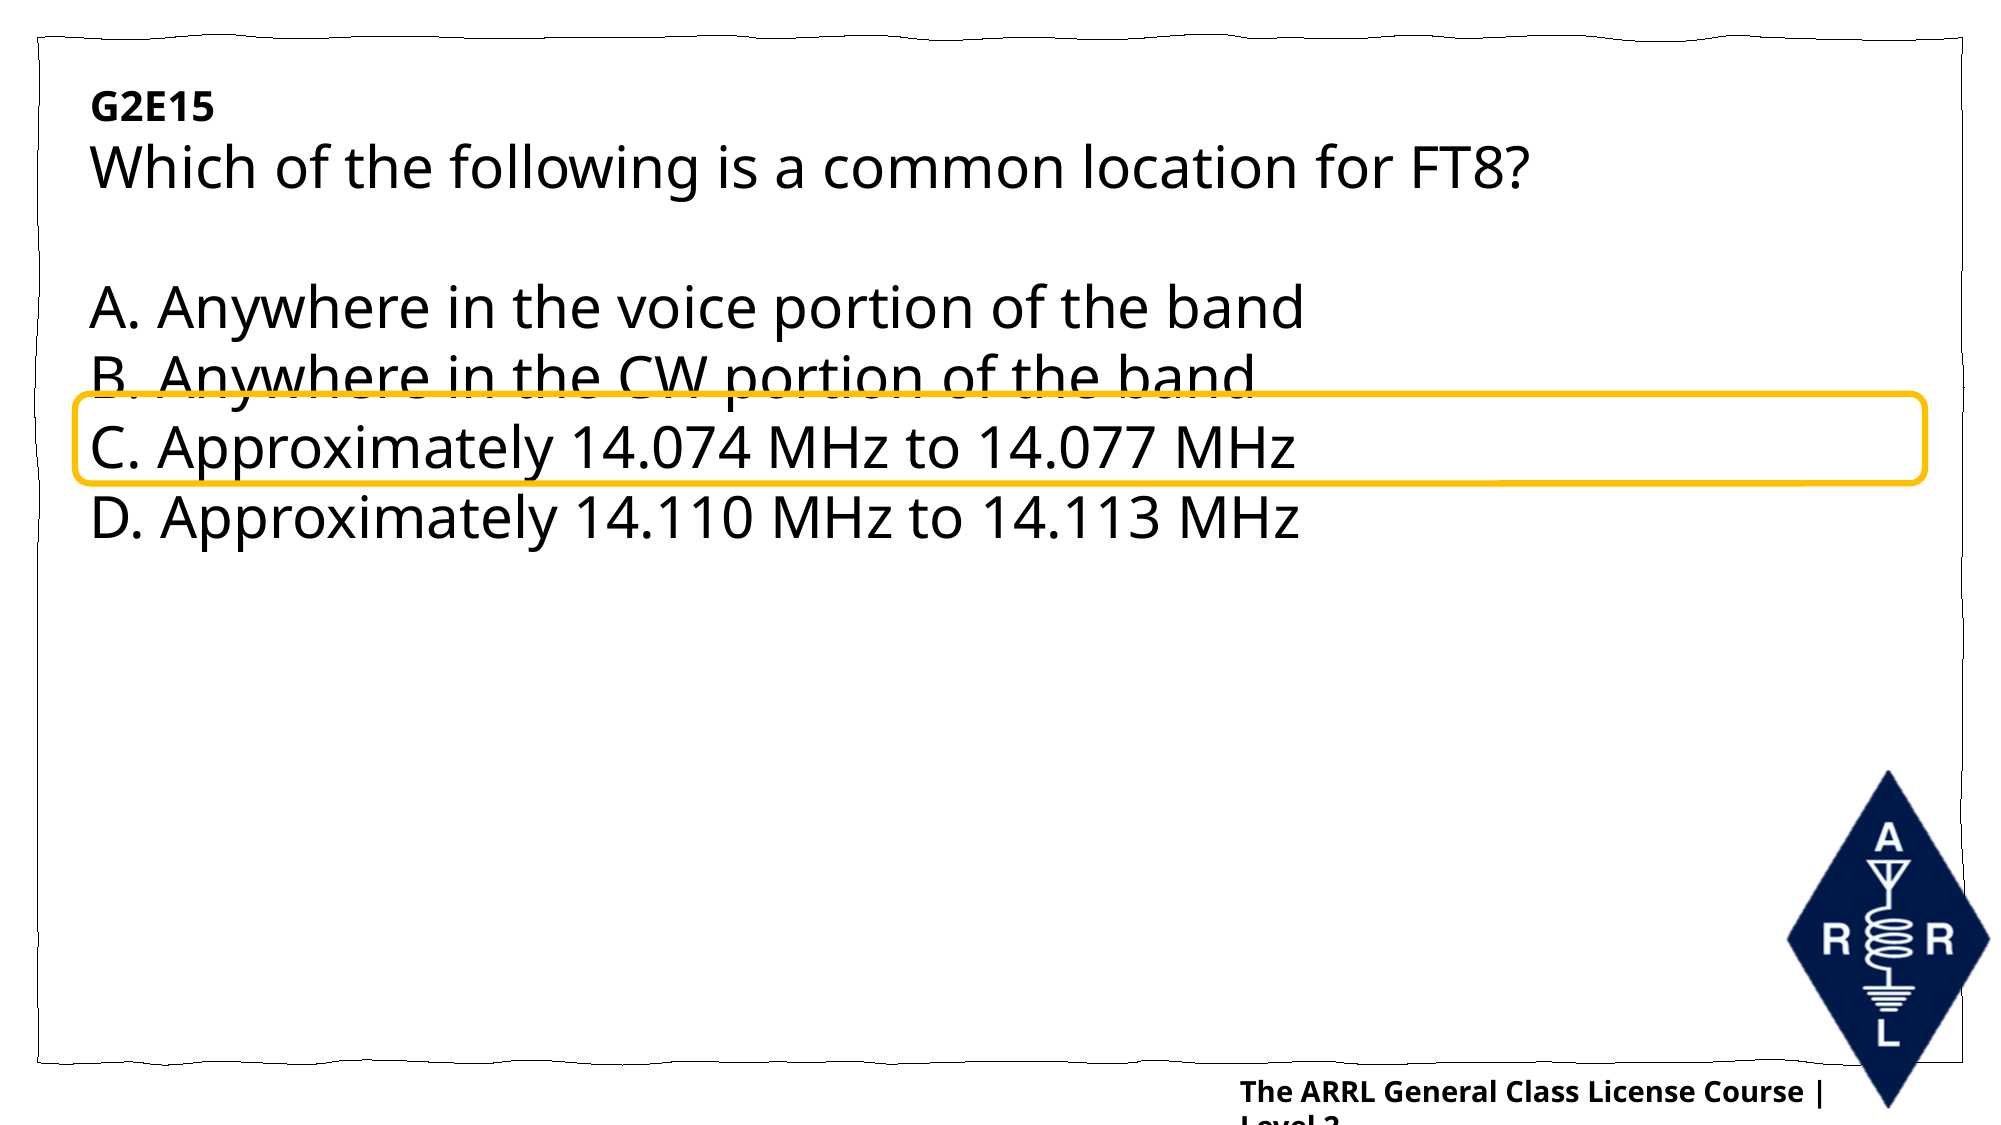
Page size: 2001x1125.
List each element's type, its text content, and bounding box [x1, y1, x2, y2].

picture [1773, 752, 1999, 1125]
text_box [73, 392, 1927, 485]
text_box G2E15 Which of the following is a common location for FT8? A. Anywhere in the voice portion of the band B. Anywhere in the CW portion of the band C. Approximately 14.074 MHz to 14.077 MHz D. Approximately 14.110 MHz to 14.113 MHz [75, 72, 1850, 400]
text_box G2E15 Which of the following is a common location for FT8? A. Anywhere in the voice portion of the band B. Anywhere in the CW portion of the band C. Approximately 14.074 MHz to 14.077 MHz D. Approximately 14.110 MHz to 14.113 MHz [75, 477, 1850, 558]
